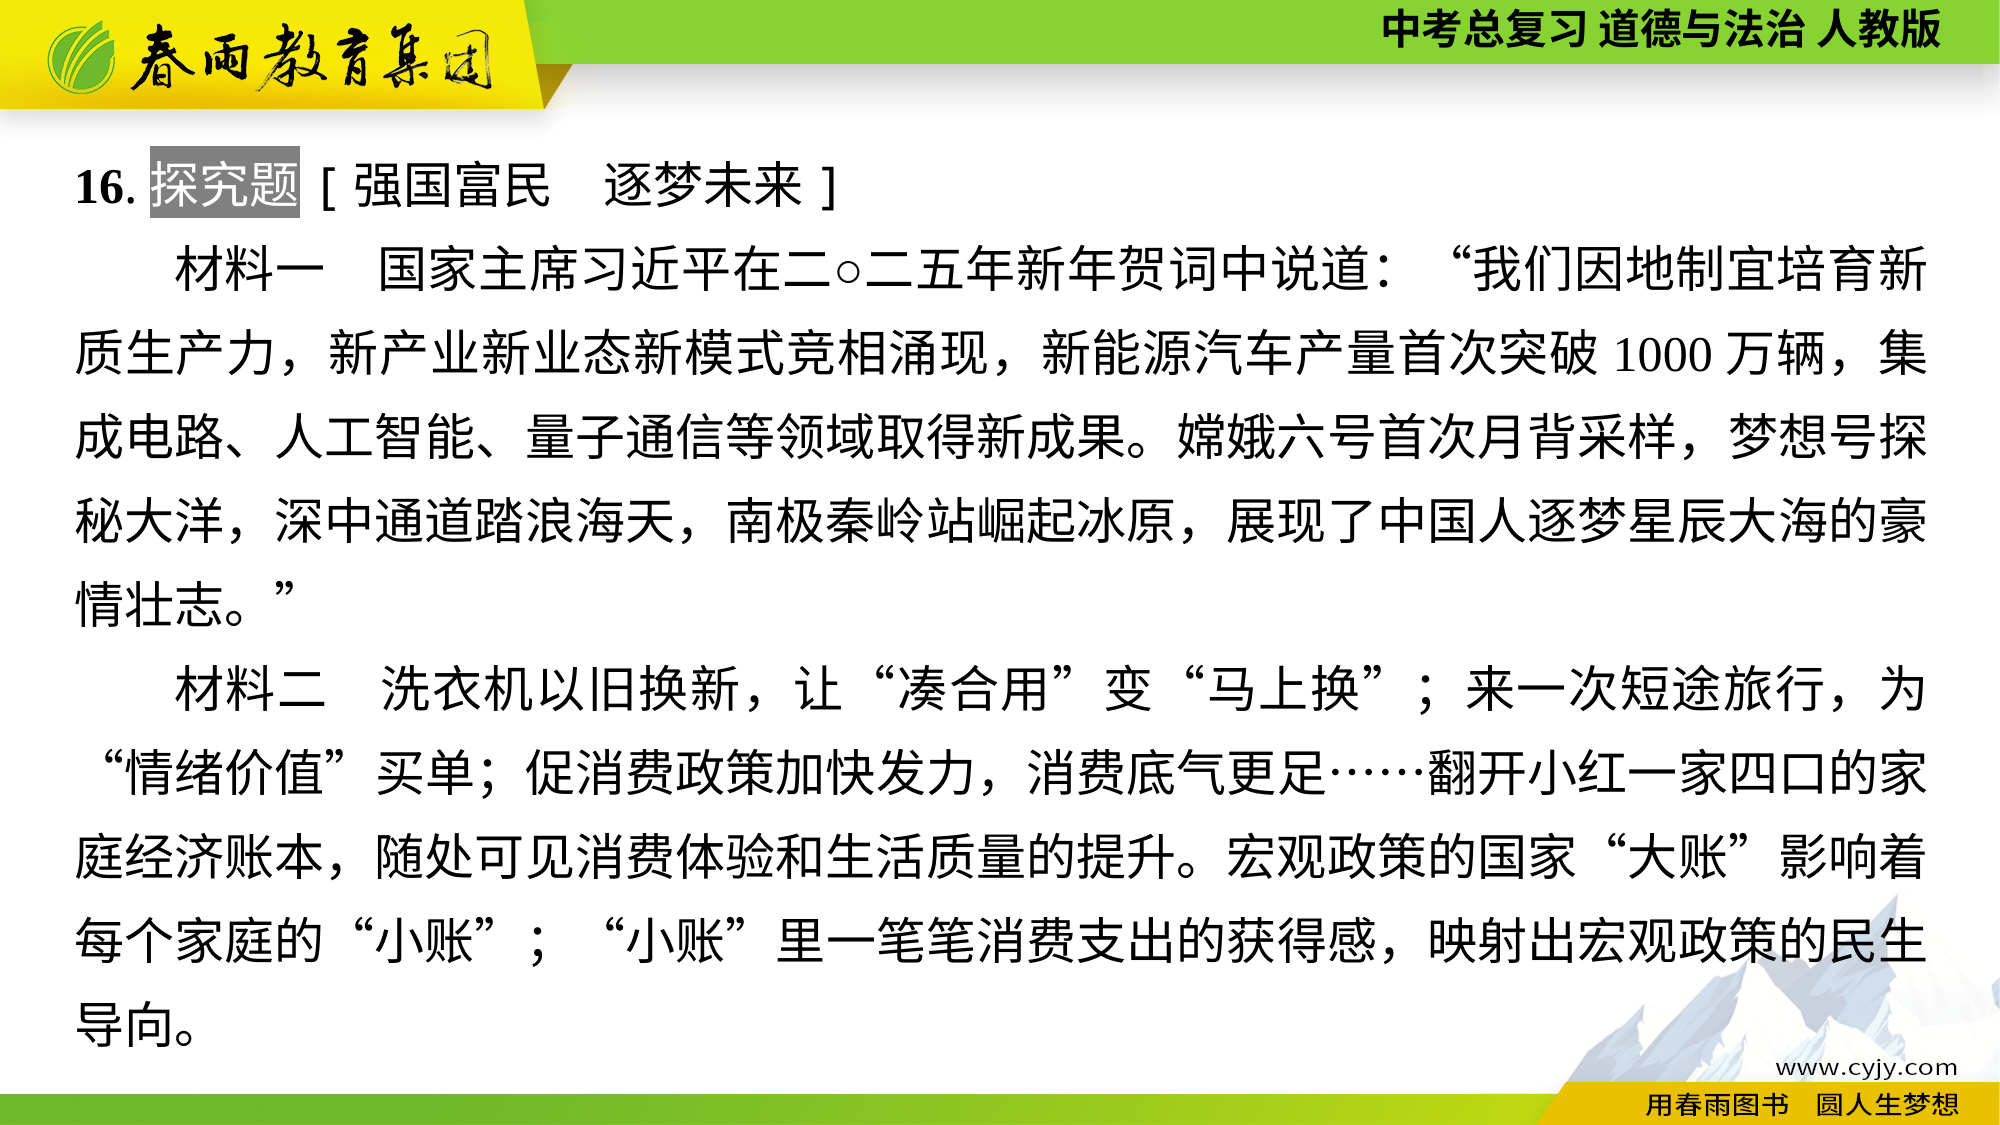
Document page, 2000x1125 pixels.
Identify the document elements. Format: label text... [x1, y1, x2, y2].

picture [0, 0, 2000, 1125]
list 16.探究题[强国富民 逐梦未来] 材料一 国家主席习近平在二○二五年新年贺词中说道：“我们因地制宜培育新质生产力，新产业新业态新模式竞相涌现，新能源汽车产量首次突破1000万辆，集成电路、人工智能、量子通信等领域取得新成果。嫦娥六号首次月背采样，梦想号探秘大洋，深中通道踏浪海天，南极秦岭站崛起冰原，展现了中国人逐梦星辰大海的豪情壮志。” 材料二 洗衣机以旧换新，让“凑合用”变“马上换”；来一次短途旅行，为“情绪价值”买单；促消费政策加快发力，消费底气更足……翻开小红一家四口的家庭经济账本，随处可见消费体验和生活质量的提升。宏观政策的国家“大账”影响着每个家庭的“小账”；“小账”里一笔笔消费支出的获得感，映射出宏观政策的民生导向。 [59, 122, 1944, 1061]
